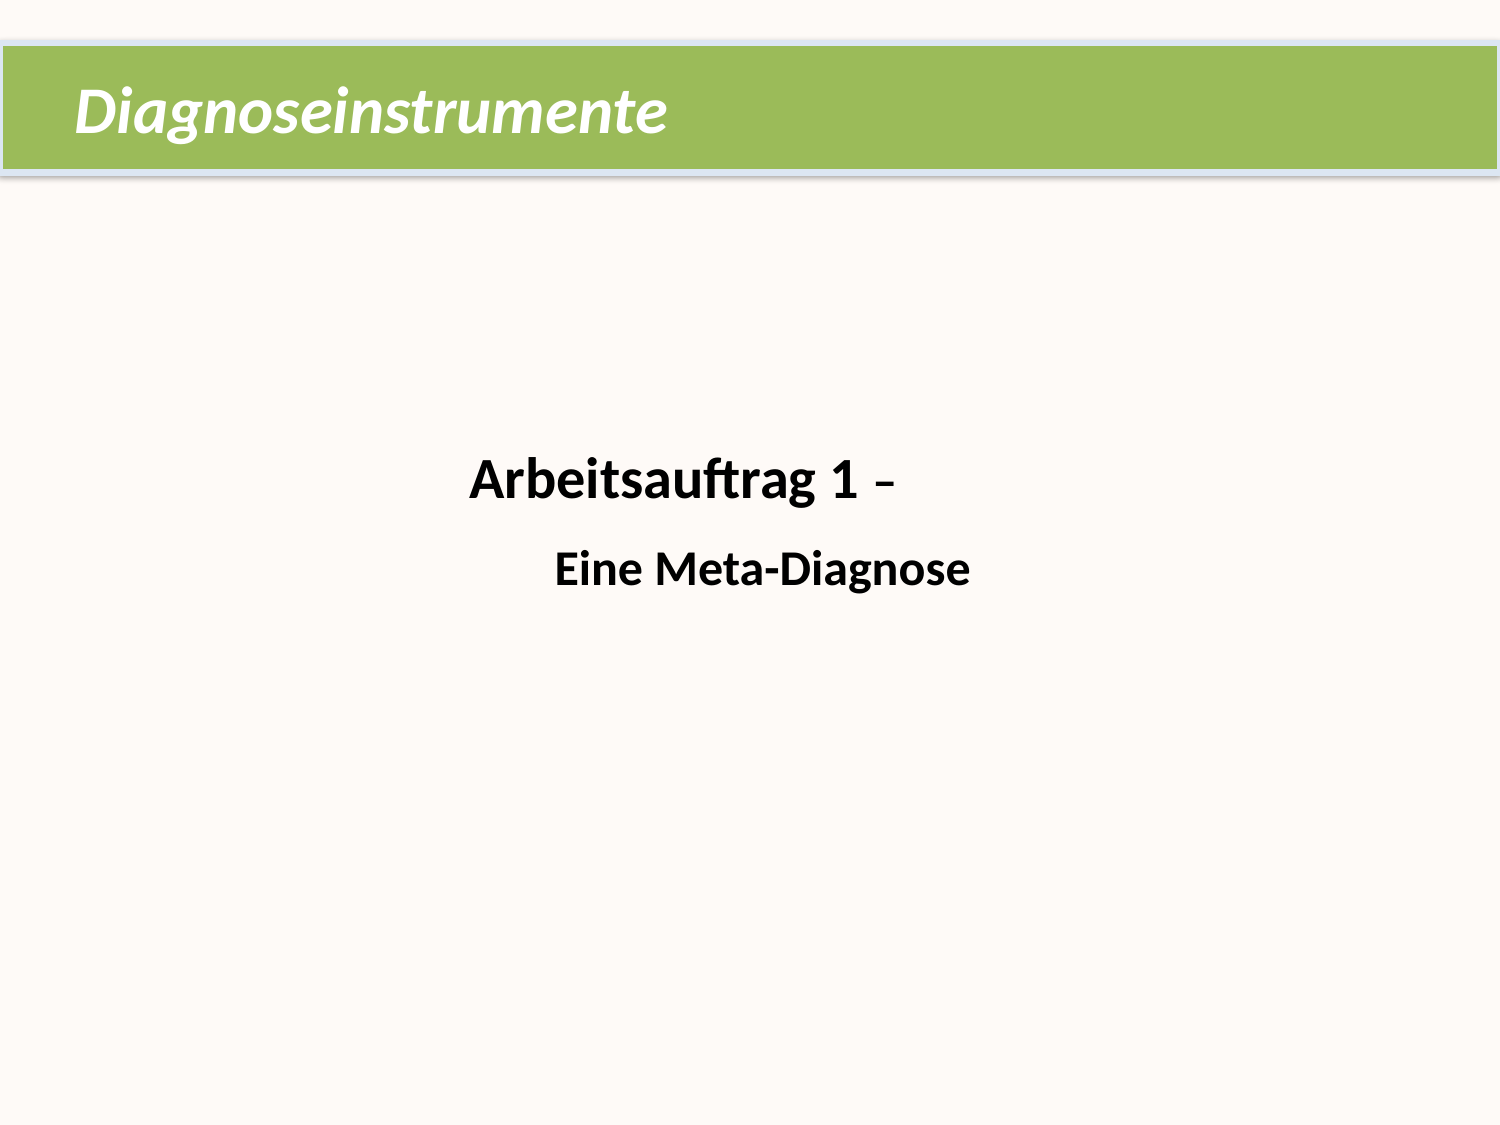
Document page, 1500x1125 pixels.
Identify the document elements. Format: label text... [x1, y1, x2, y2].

text_box Arbeitsauftrag 1 – Eine Meta-Diagnose [454, 432, 1034, 688]
text_box Diagnoseinstrumente [0, 40, 1500, 176]
